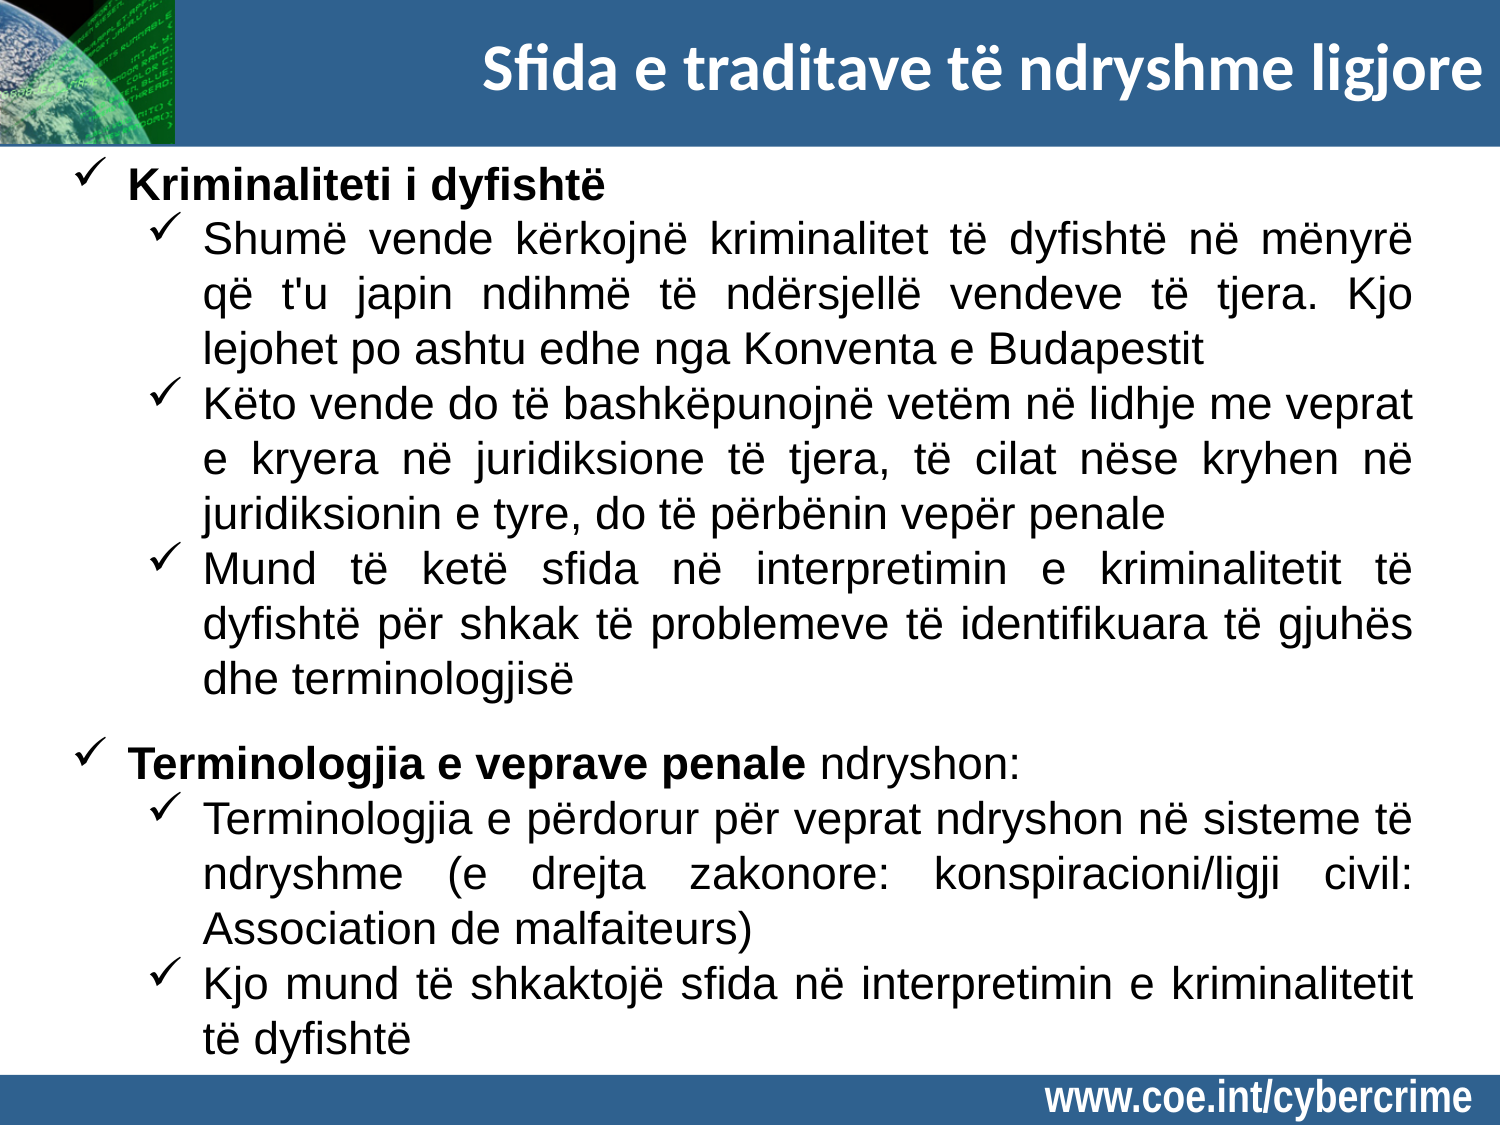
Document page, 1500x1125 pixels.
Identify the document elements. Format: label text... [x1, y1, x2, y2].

text_box Sfida e traditave të ndryshme ligjore [179, 0, 1500, 149]
text_box [0, 1073, 1030, 1125]
text_box Kriminaliteti i dyfishtë Shumë vende kërkojnë kriminalitet të dyfishtë në mënyrë që t'u japin ndihmë të ndërsjellë vendeve të tjera. Kjo lejohet po ashtu edhe nga Konventa e Budapestit Këto vende do të bashkëpunojnë vetëm në lidhje me veprat e kryera në juridiksione të tjera, të cilat nëse kryhen në juridiksionin e tyre, do të përbënin vepër penale Mund të ketë sfida në interpretimin e kriminalitetit të dyfishtë për shkak të problemeve të identifikuara të gjuhës dhe terminologjisë Terminologjia e veprave penale ndryshon: Terminologjia e përdorur për veprat ndryshon në sisteme të ndryshme (e drejta zakonore: konspiracioni/ligji civil: Association de malfaiteurs) Kjo mund të shkaktojë sfida në interpretimin e kriminalitetit të dyfishtë [56, 146, 1430, 1072]
picture [0, 0, 175, 144]
text_box www.coe.int/cybercrime [1030, 1059, 1500, 1125]
